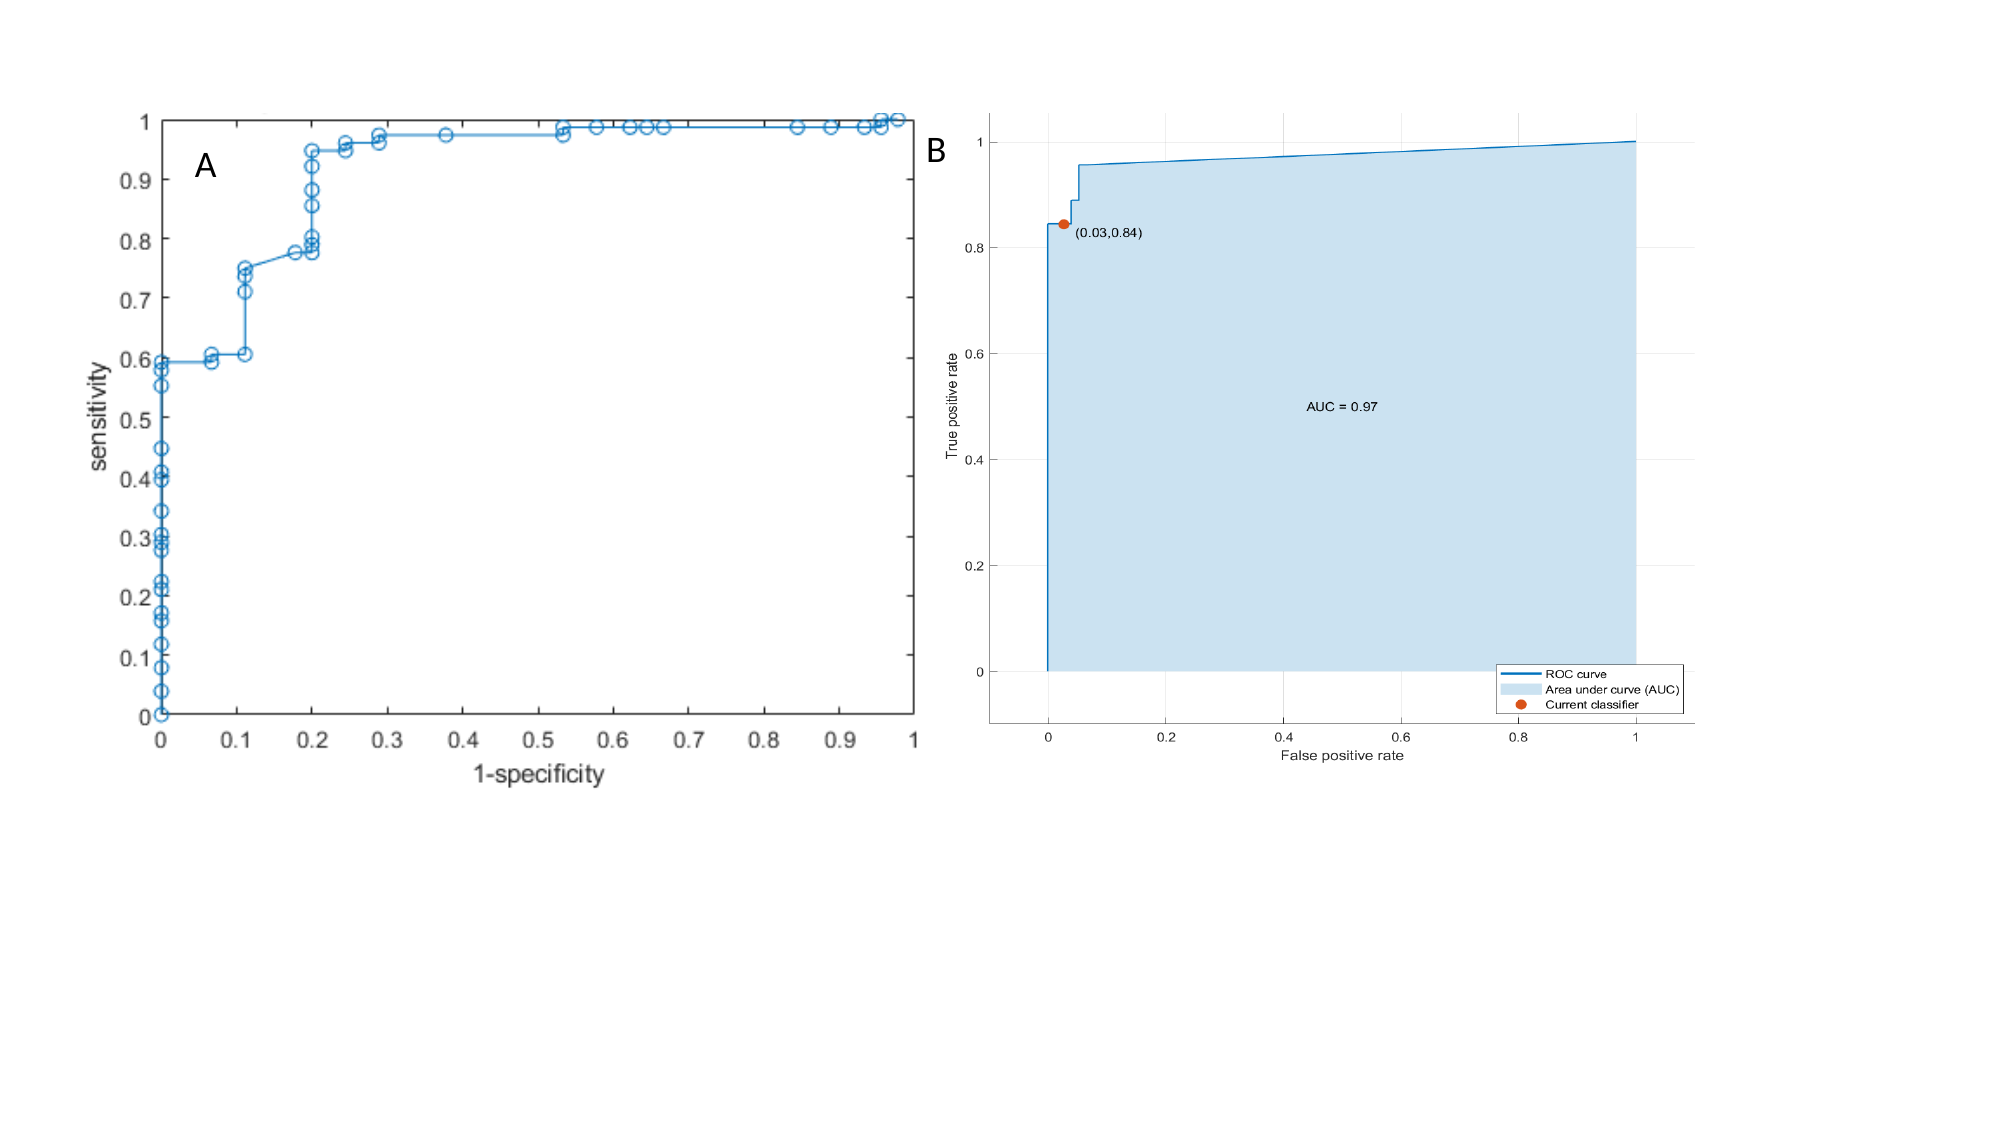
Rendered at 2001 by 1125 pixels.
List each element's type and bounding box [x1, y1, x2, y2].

picture [35, 113, 1696, 795]
